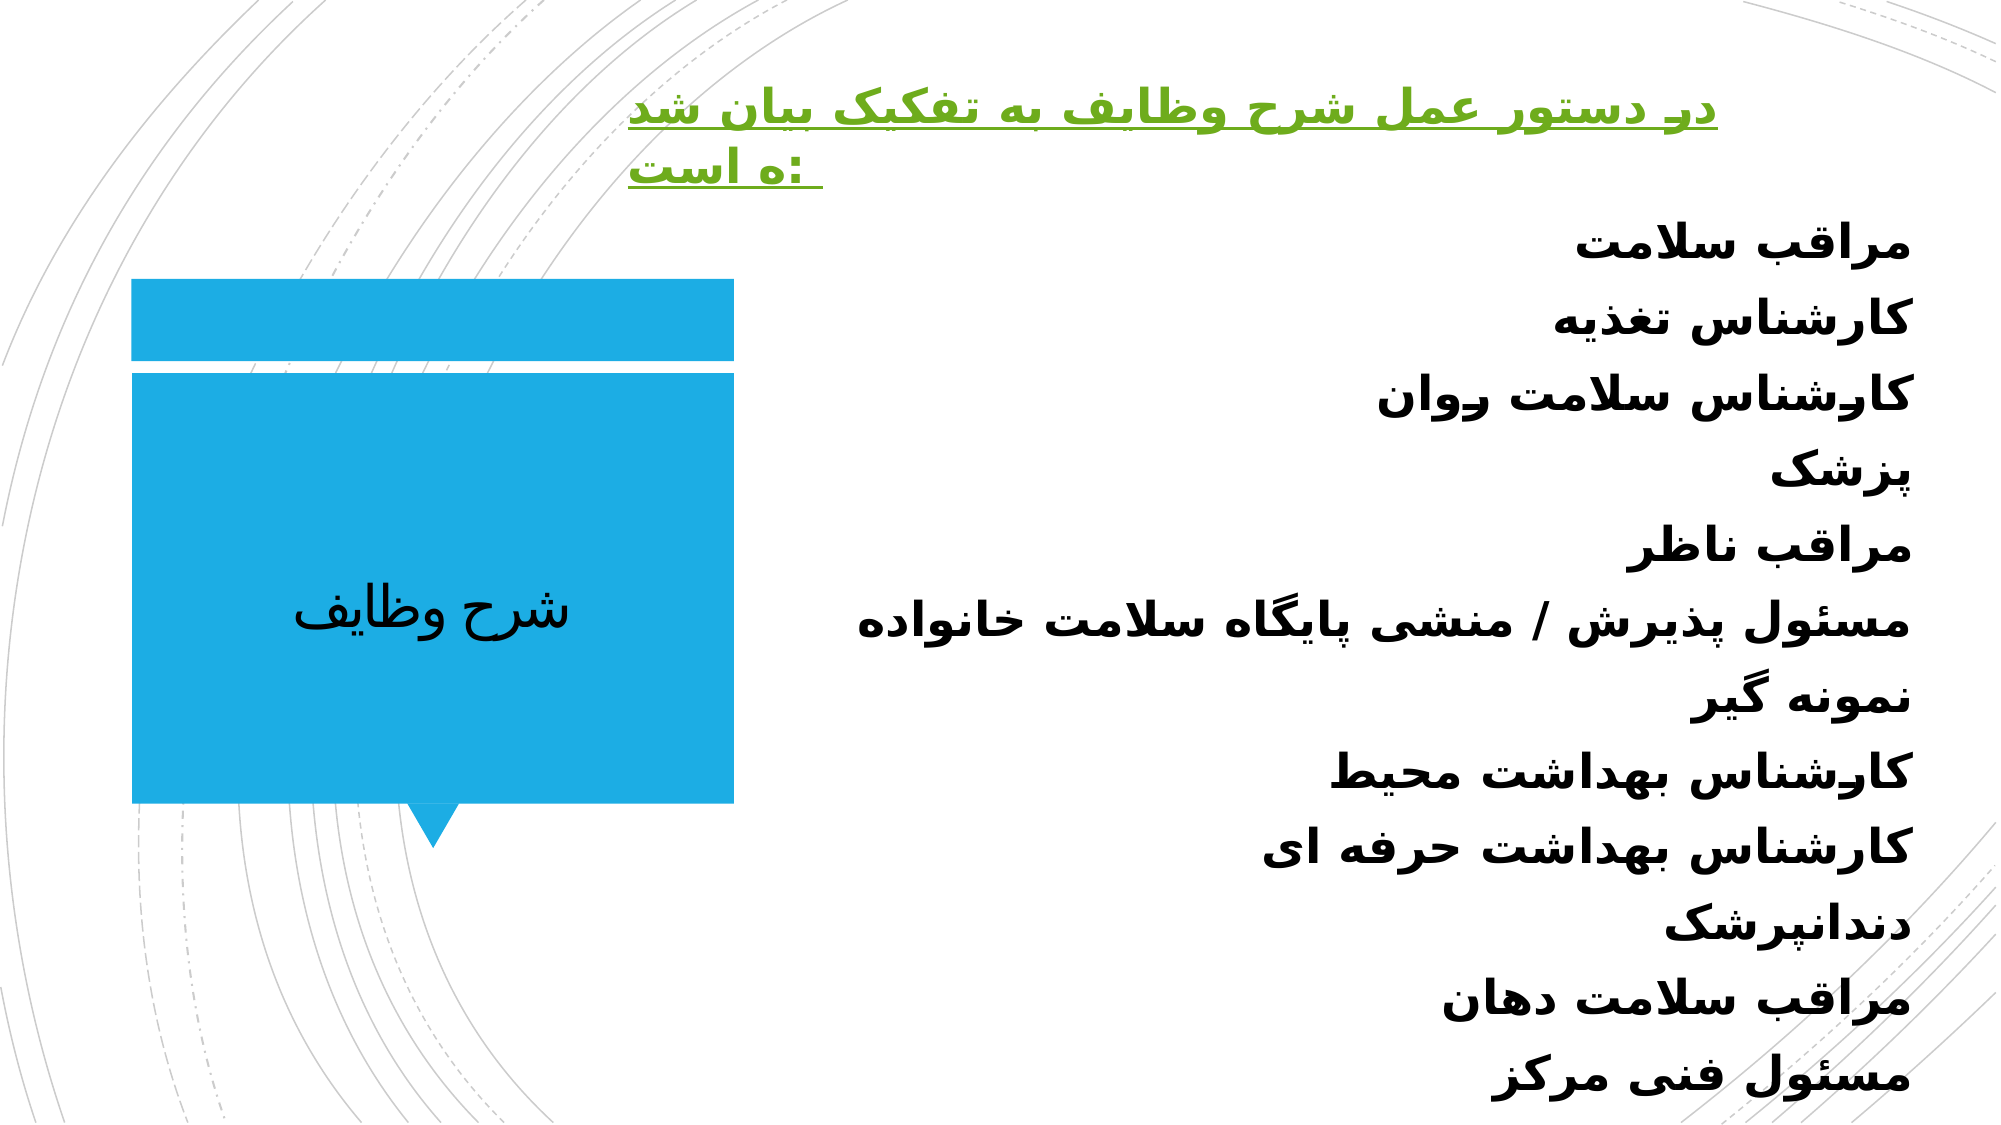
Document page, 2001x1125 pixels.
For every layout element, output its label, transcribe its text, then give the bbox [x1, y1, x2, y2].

title شرح وظایف [145, 385, 720, 789]
list در دستور عمل شرح وظایف به تفکیک بیان شده است: مراقب سلامت کارشناس تغذیه کارشناس سلامت روان پزشک مراقب ناظر مسئول پذیرش / منشی پایگاه سلامت خانواده نمونه گیر کارشناس بهداشت محیط کارشناس بهداشت حرفه ای دندانپرشک مراقب سلامت دهان مسئول فنی مرکز [794, 42, 1929, 1087]
